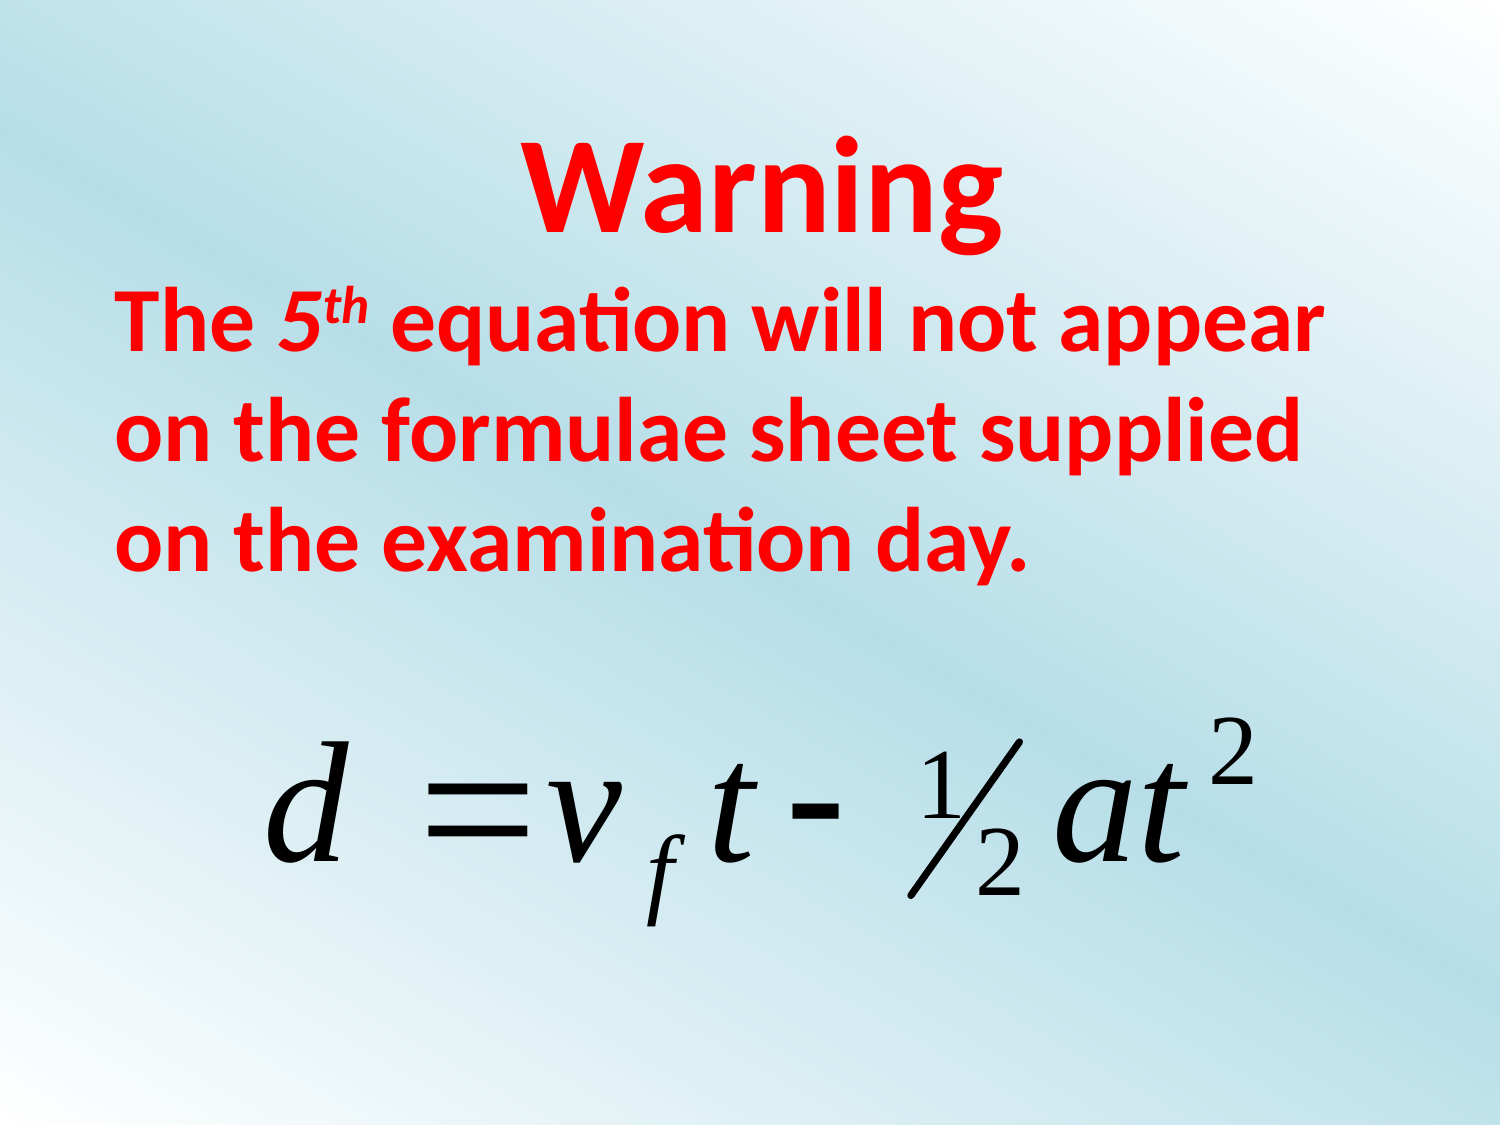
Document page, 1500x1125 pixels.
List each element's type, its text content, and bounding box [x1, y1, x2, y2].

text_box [237, 674, 1292, 963]
text_box Warning The 5th equation will not appear on the formulae sheet supplied on the examination day. [99, 87, 1425, 598]
